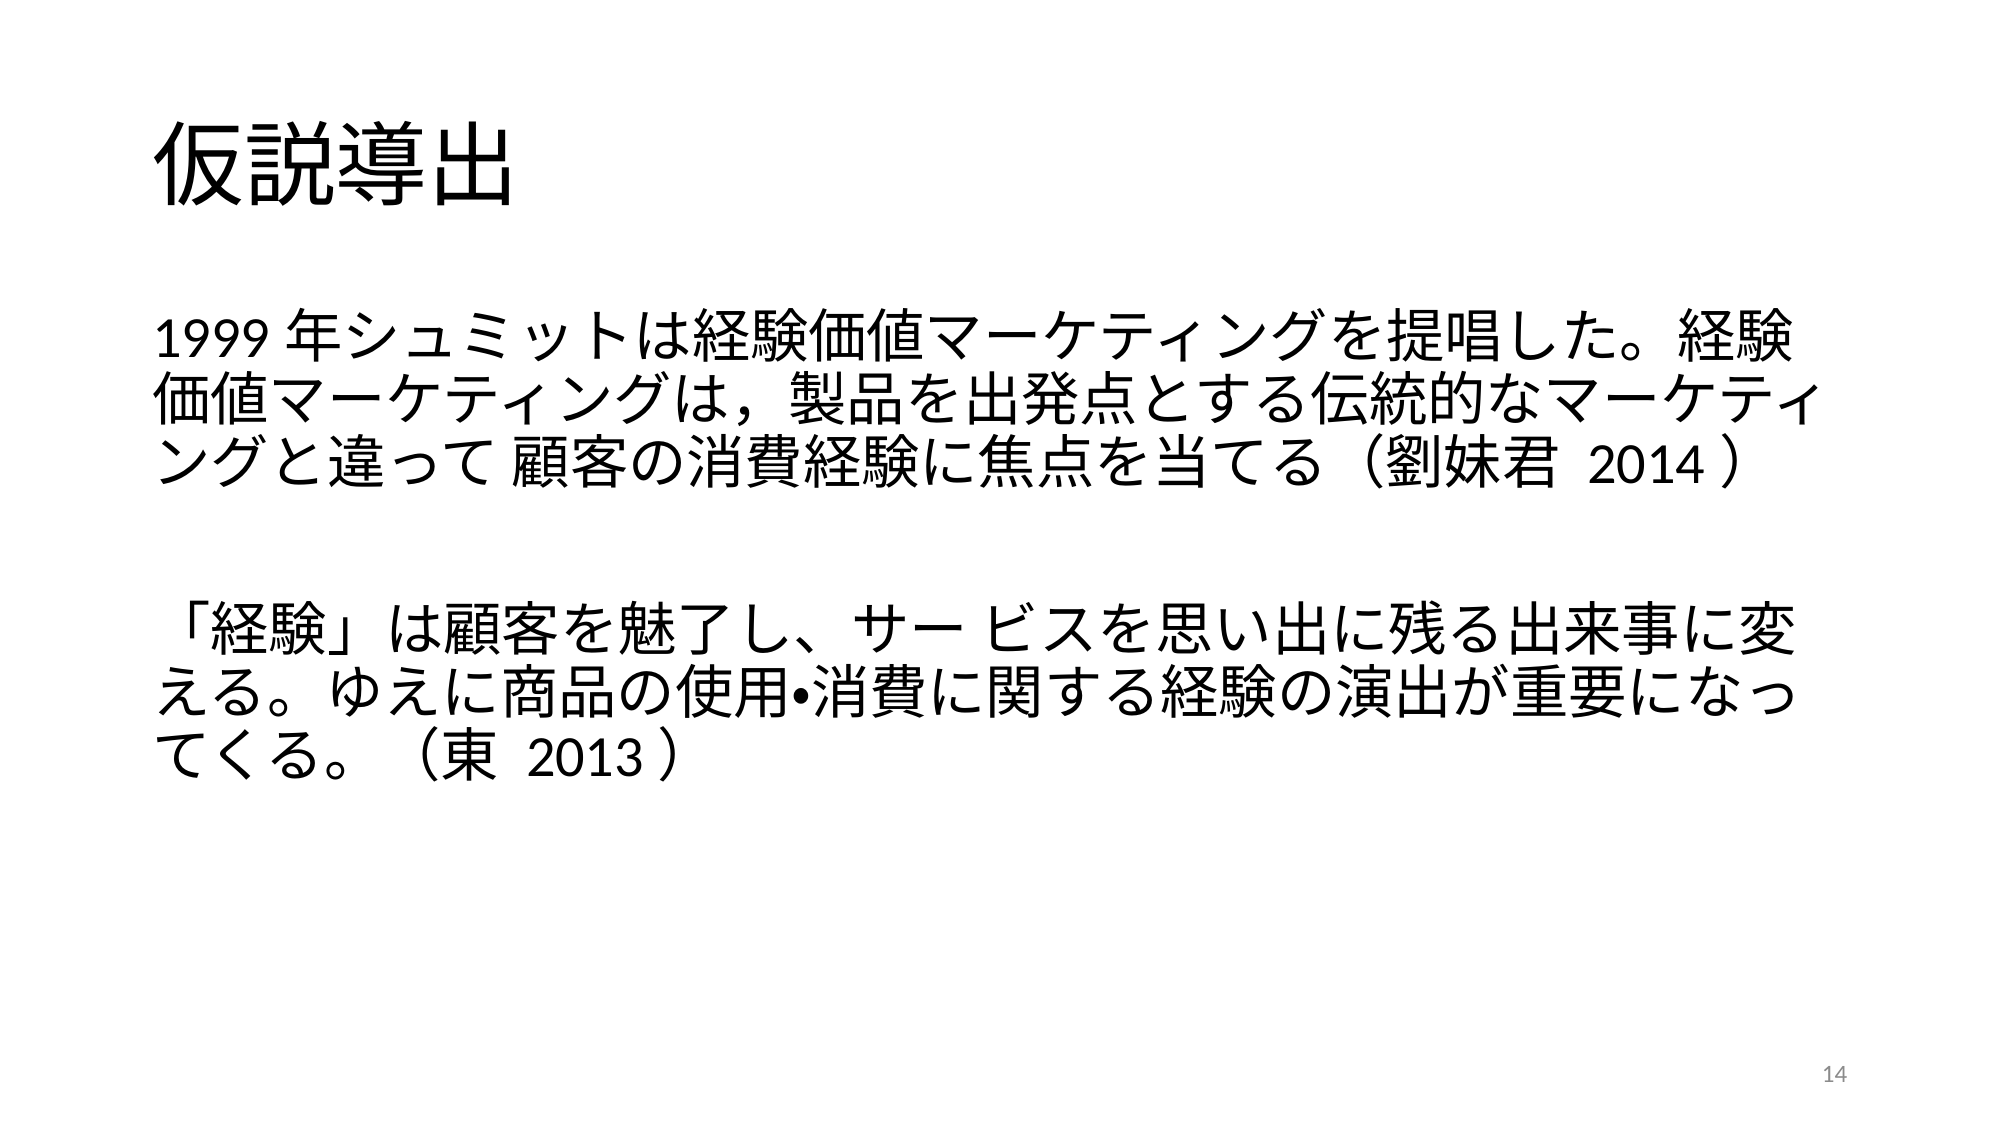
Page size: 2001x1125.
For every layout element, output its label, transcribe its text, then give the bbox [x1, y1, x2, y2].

list 1999年シュミットは経験価値マーケティングを提唱した。経験価値マーケティングは，製品を出発点とする伝統的なマーケティングと違って 顧客の消費経験に焦点を当てる（劉妹君 2014） 「経験」は顧客を魅了し、サー ビスを思い出に残る出来事に変える。ゆえに商品の使用・消費に関する経験の演出が重要になってくる。（東 2013） [137, 299, 1863, 1014]
slide_number 14 [1412, 1042, 1863, 1103]
title 仮説導出 [137, 59, 1863, 278]
